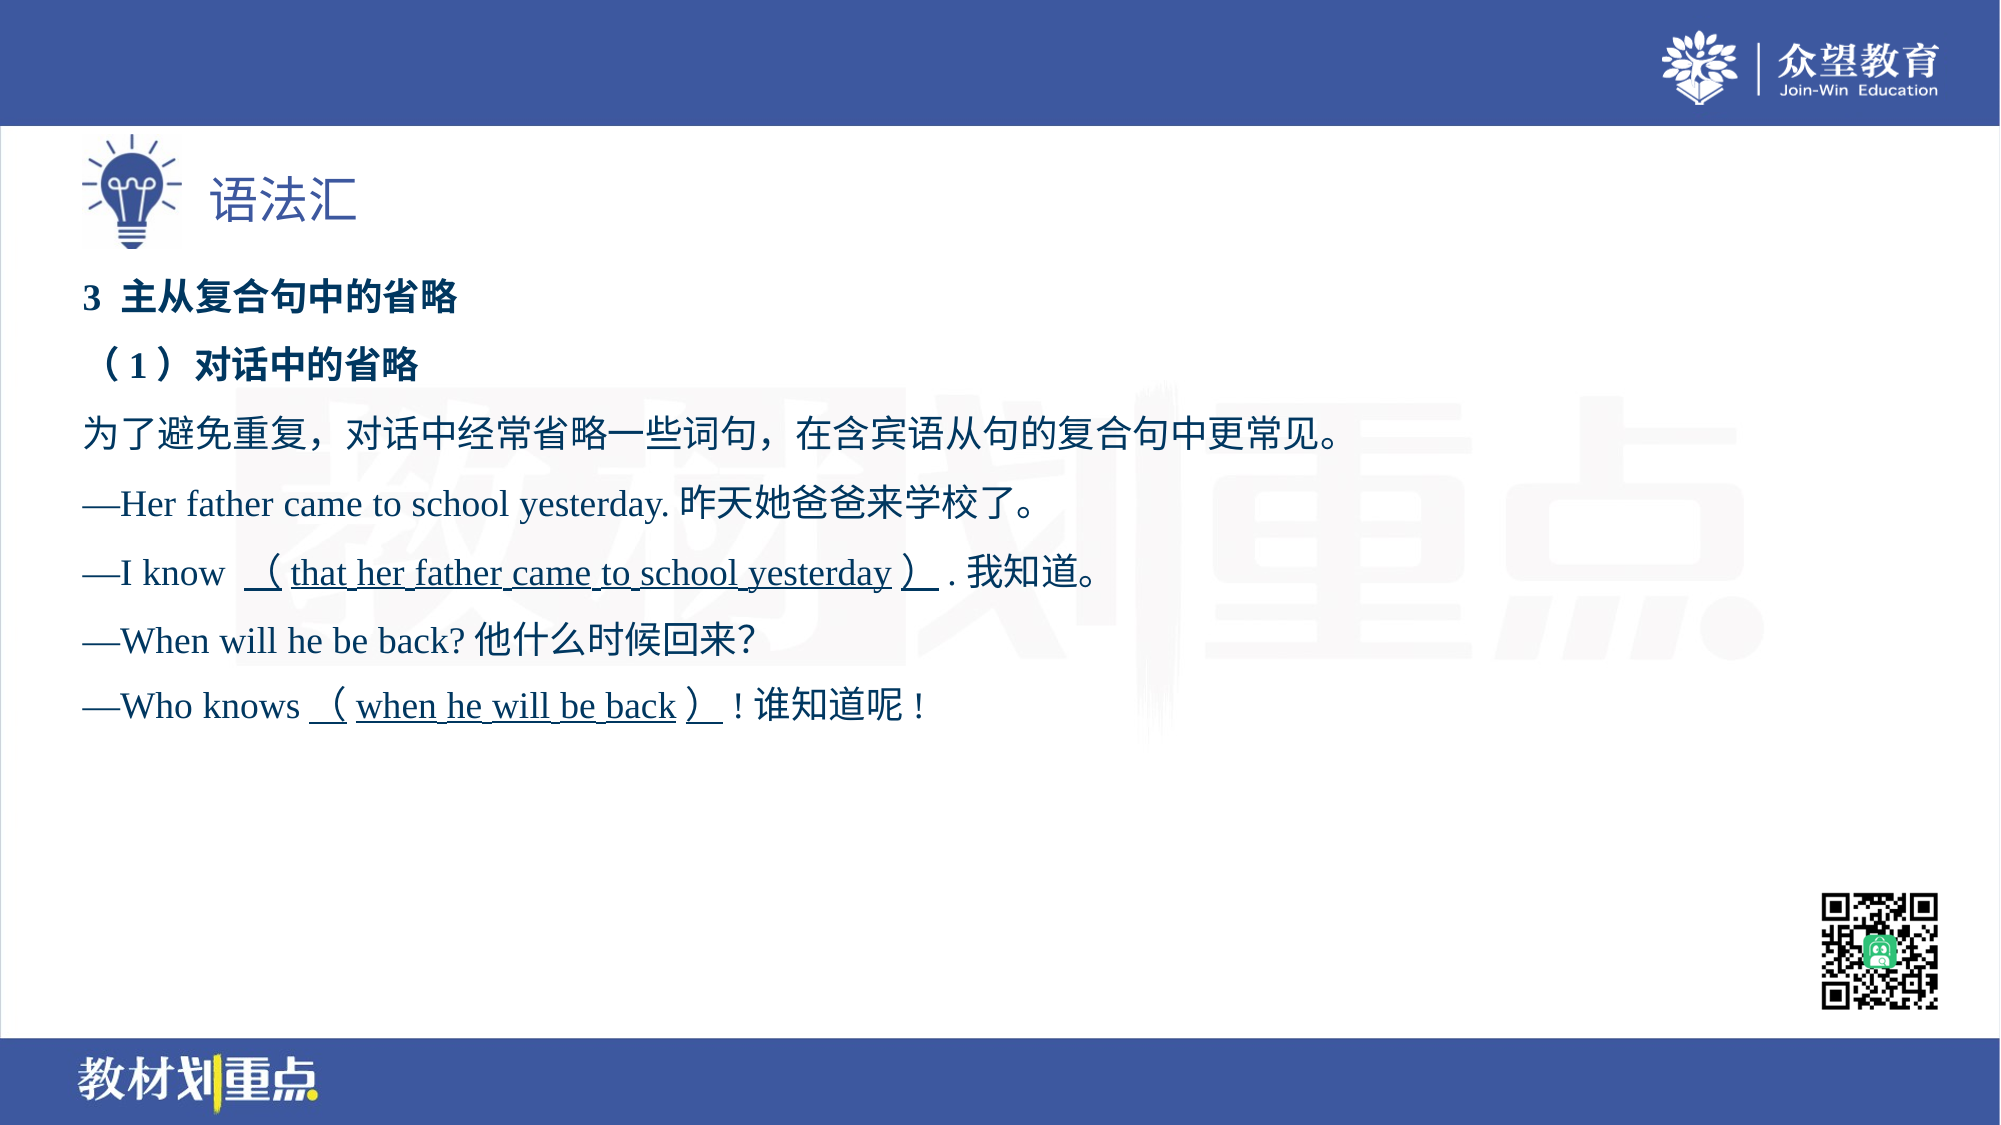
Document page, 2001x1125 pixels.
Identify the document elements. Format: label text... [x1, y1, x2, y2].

picture [0, 0, 2000, 1125]
text_box 3 主从复合句中的省略 （1）对话中的省略 为了避免重复，对话中经常省略一些词句，在含宾语从句的复合句中更常见。 —Her father came to school yesterday.昨天她爸爸来学校了。 —I know （that her father came to school yesterday）.我知道。 —When will he be back?他什么时候回来？ —Who knows（when he will be back）!谁知道呢! [82, 248, 1817, 719]
